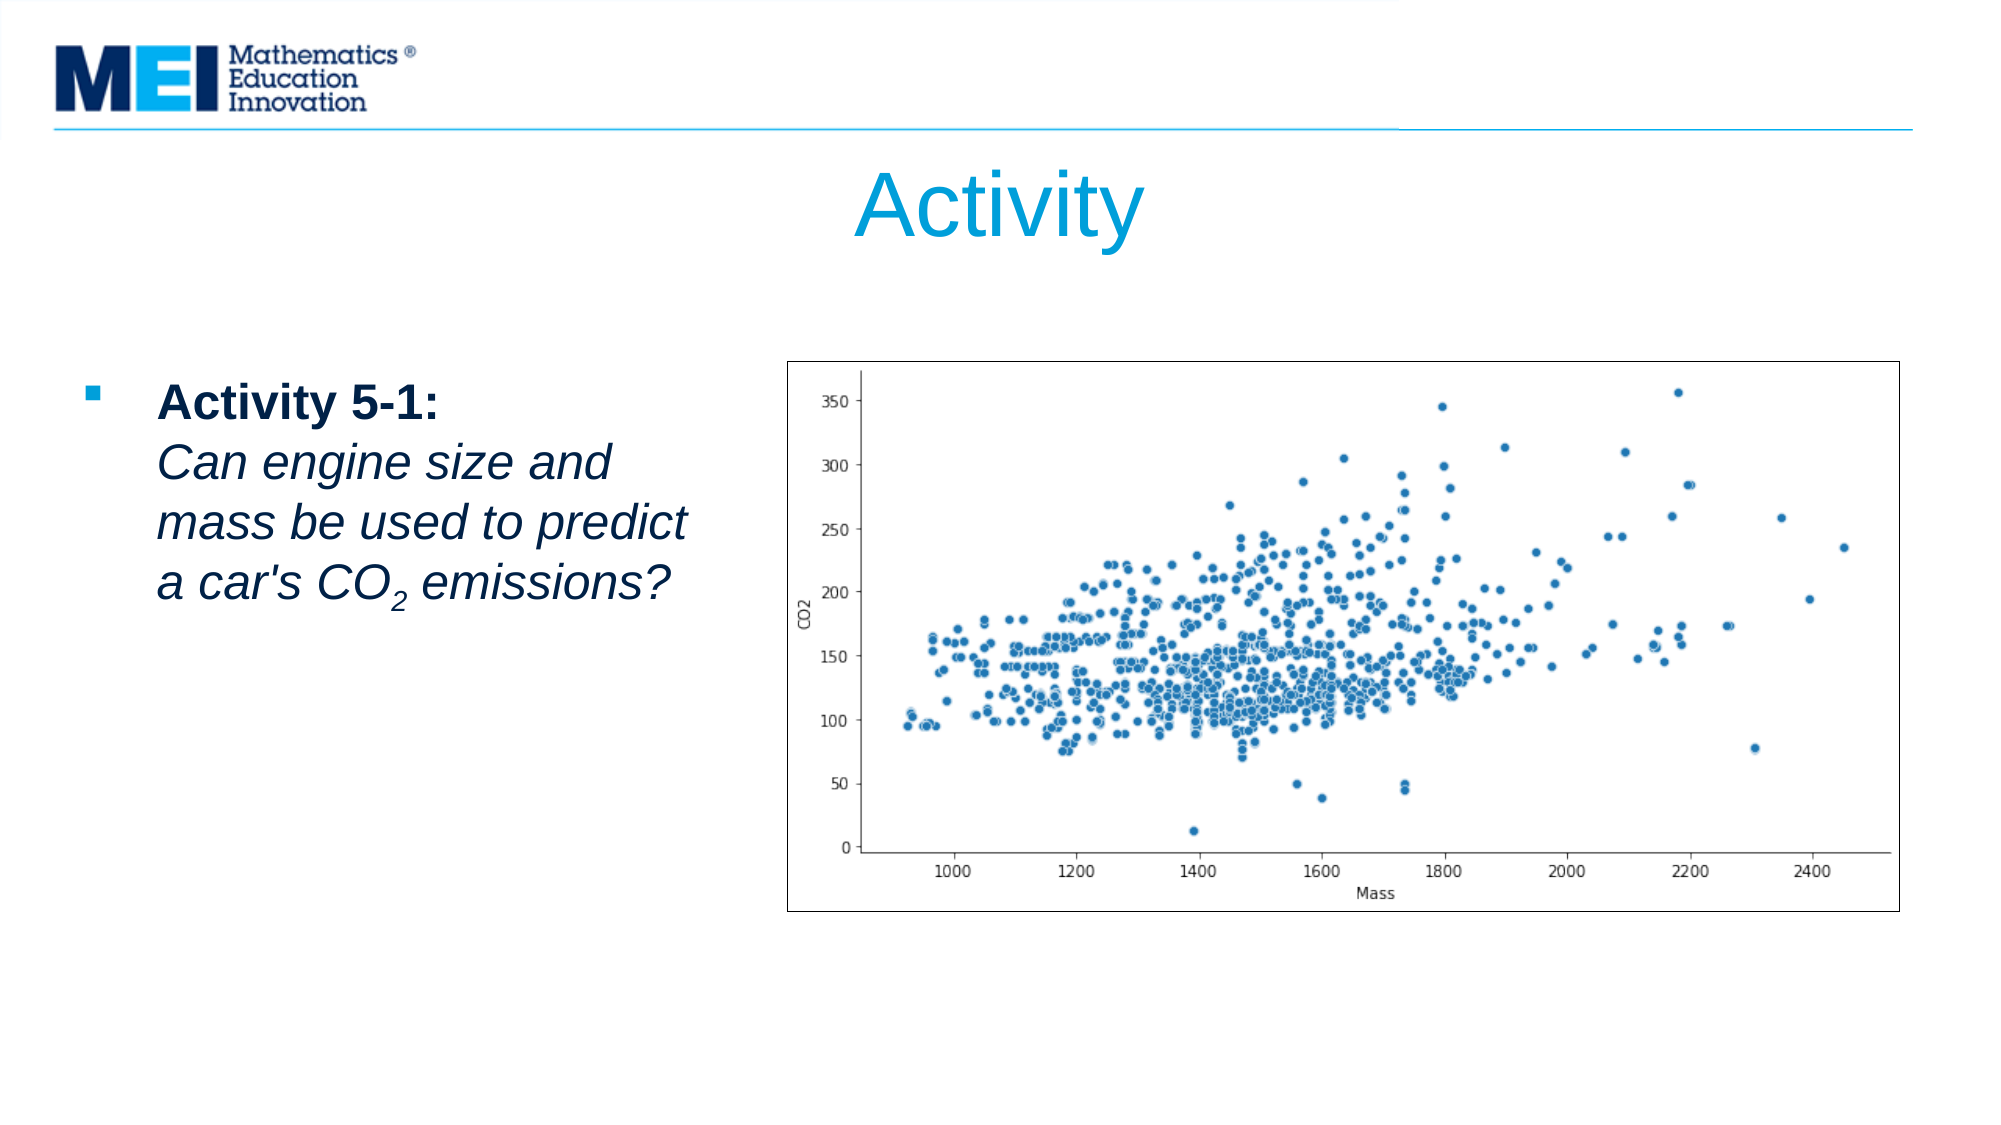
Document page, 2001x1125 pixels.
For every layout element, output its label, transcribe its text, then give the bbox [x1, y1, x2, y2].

list Activity 5-1: Can engine size and mass be used to predict a car's CO2 emissions? [66, 361, 741, 946]
title Activity [99, 137, 1900, 233]
picture [787, 361, 1901, 912]
picture [0, 0, 2000, 140]
